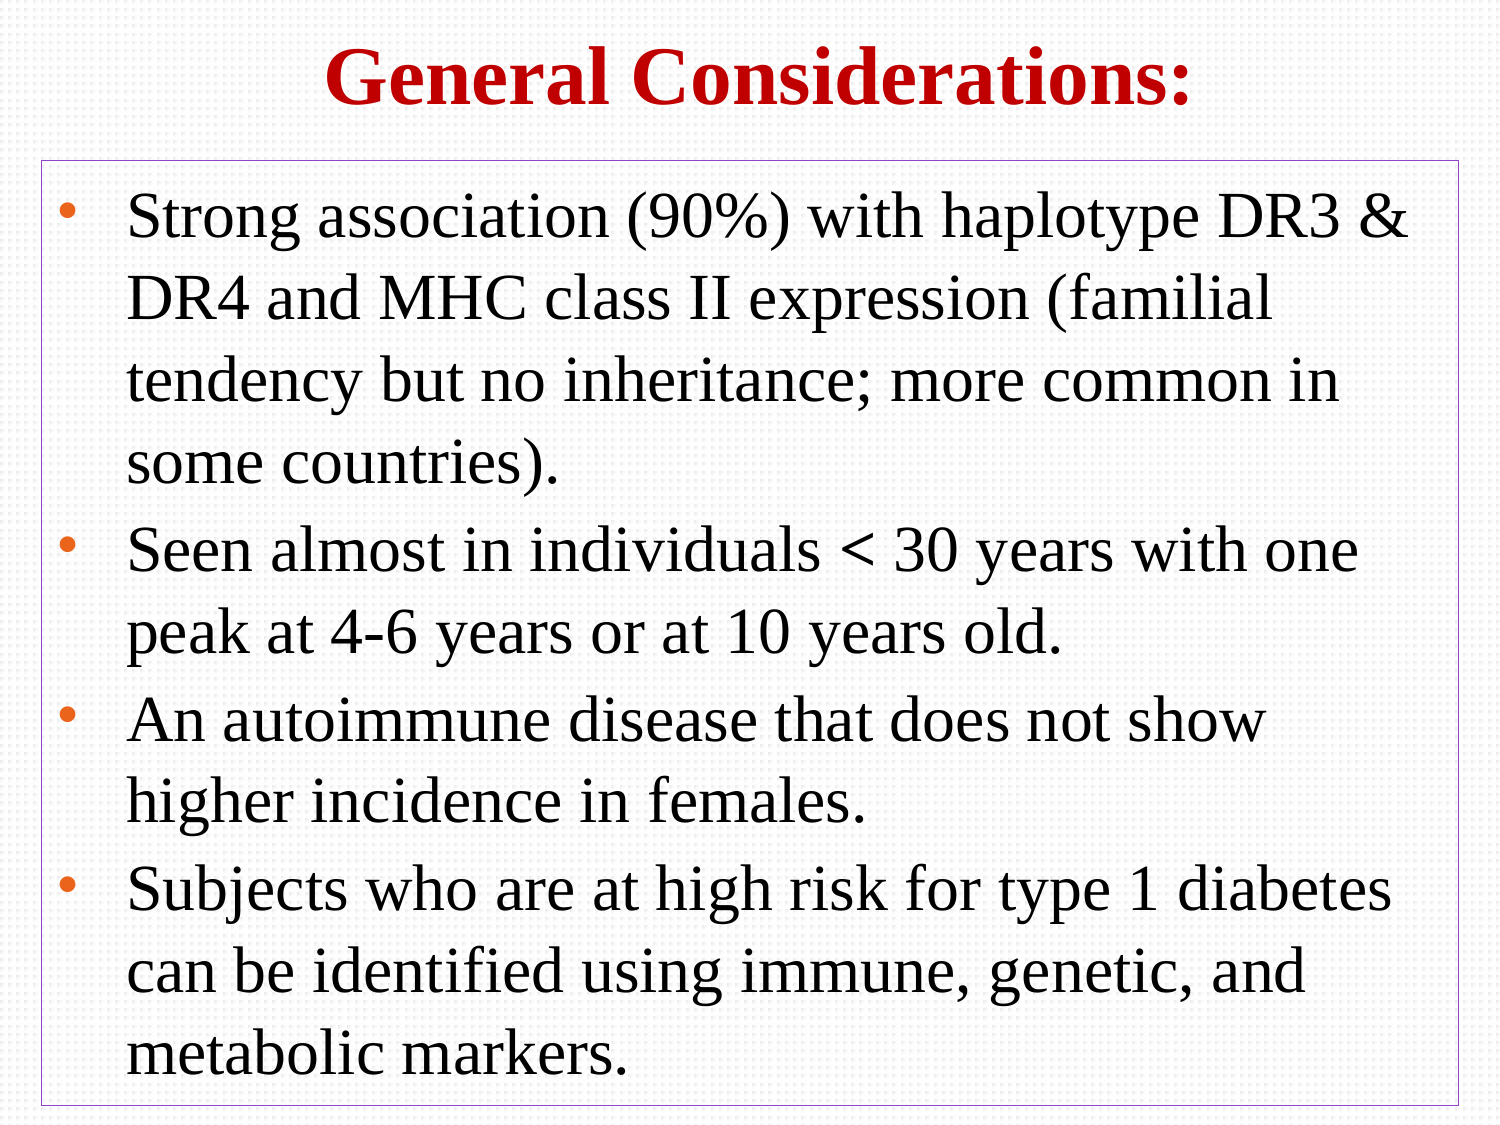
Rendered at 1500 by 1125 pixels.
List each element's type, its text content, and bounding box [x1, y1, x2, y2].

list Strong association (90%) with haplotype DR3 & DR4 and MHC class II expression (familial tendency but no inheritance; more common in some countries). Seen almost in individuals < 30 years with one peak at 4-6 years or at 10 years old. An autoimmune disease that does not show higher incidence in females. Subjects who are at high risk for type 1 diabetes can be identified using immune, genetic, and metabolic markers. [41, 160, 1459, 1106]
title General Considerations: [18, 0, 1500, 159]
